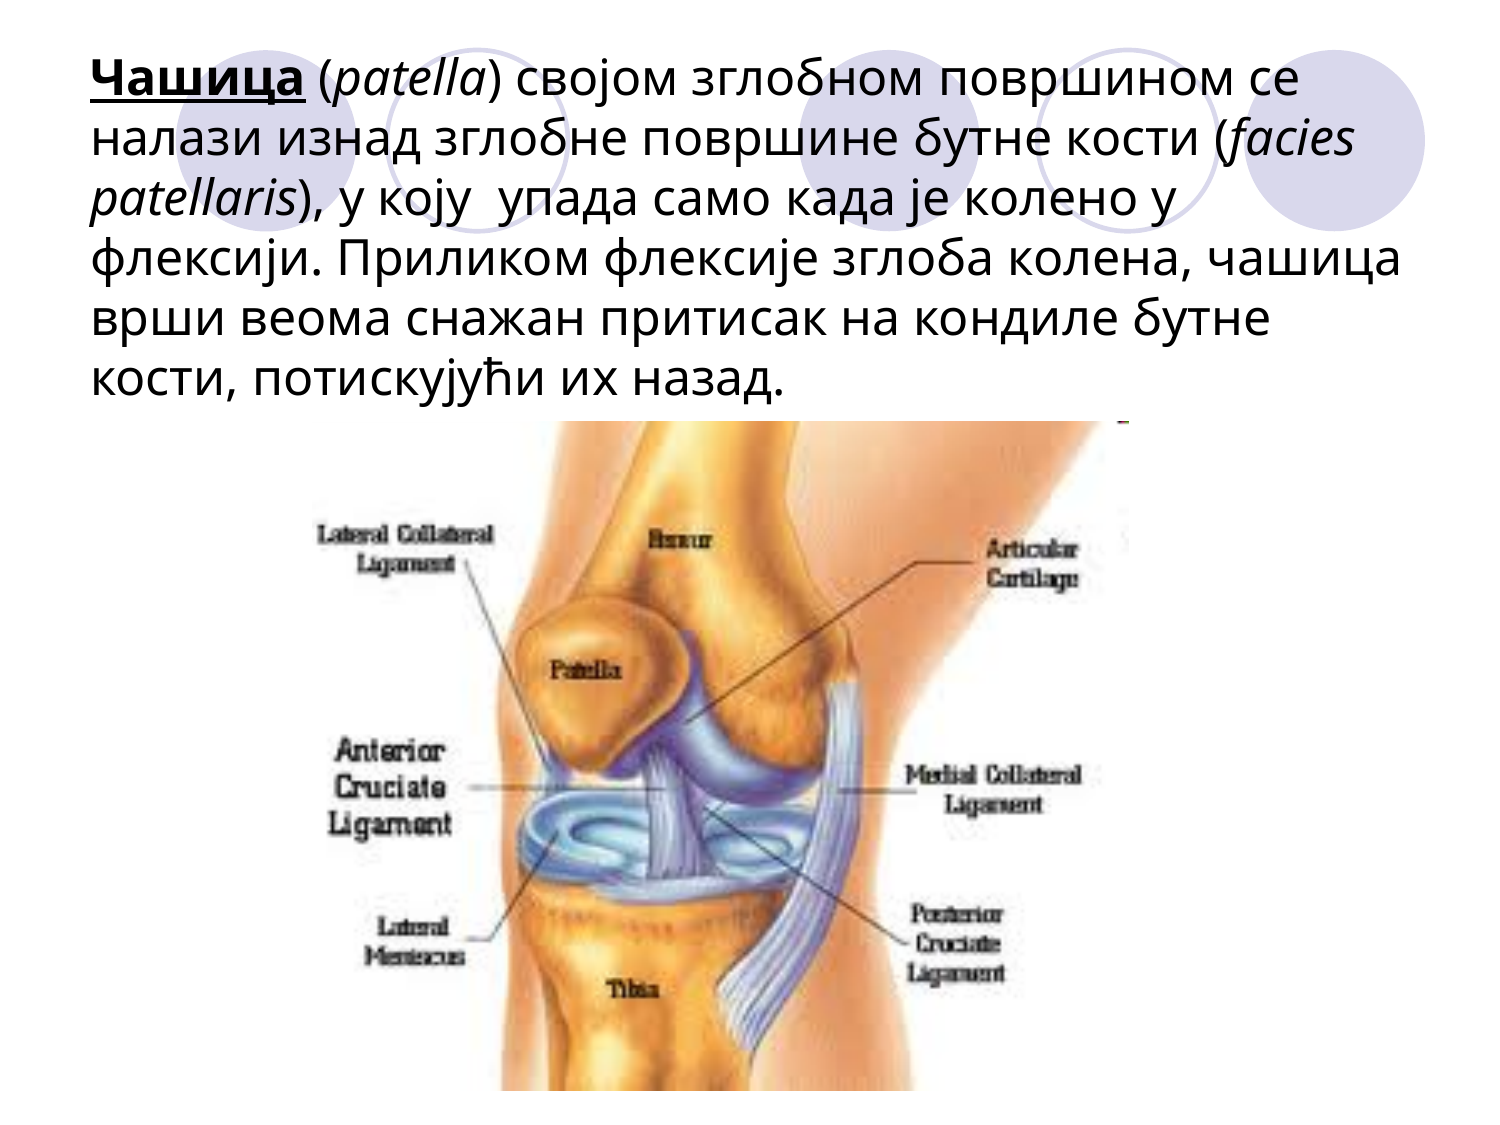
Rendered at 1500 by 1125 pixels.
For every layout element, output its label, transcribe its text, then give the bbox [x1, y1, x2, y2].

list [312, 421, 1129, 1092]
title Чашица (patella) својом зглобном површином се налази изнад зглобне површине бутне кости (facies patellaris), у коју упада само када је колено у флексији. Приликом флексије зглоба колена, чашица врши веома снажан притисак на кондиле бутне кости, потискујући их назад. [75, 113, 1425, 338]
